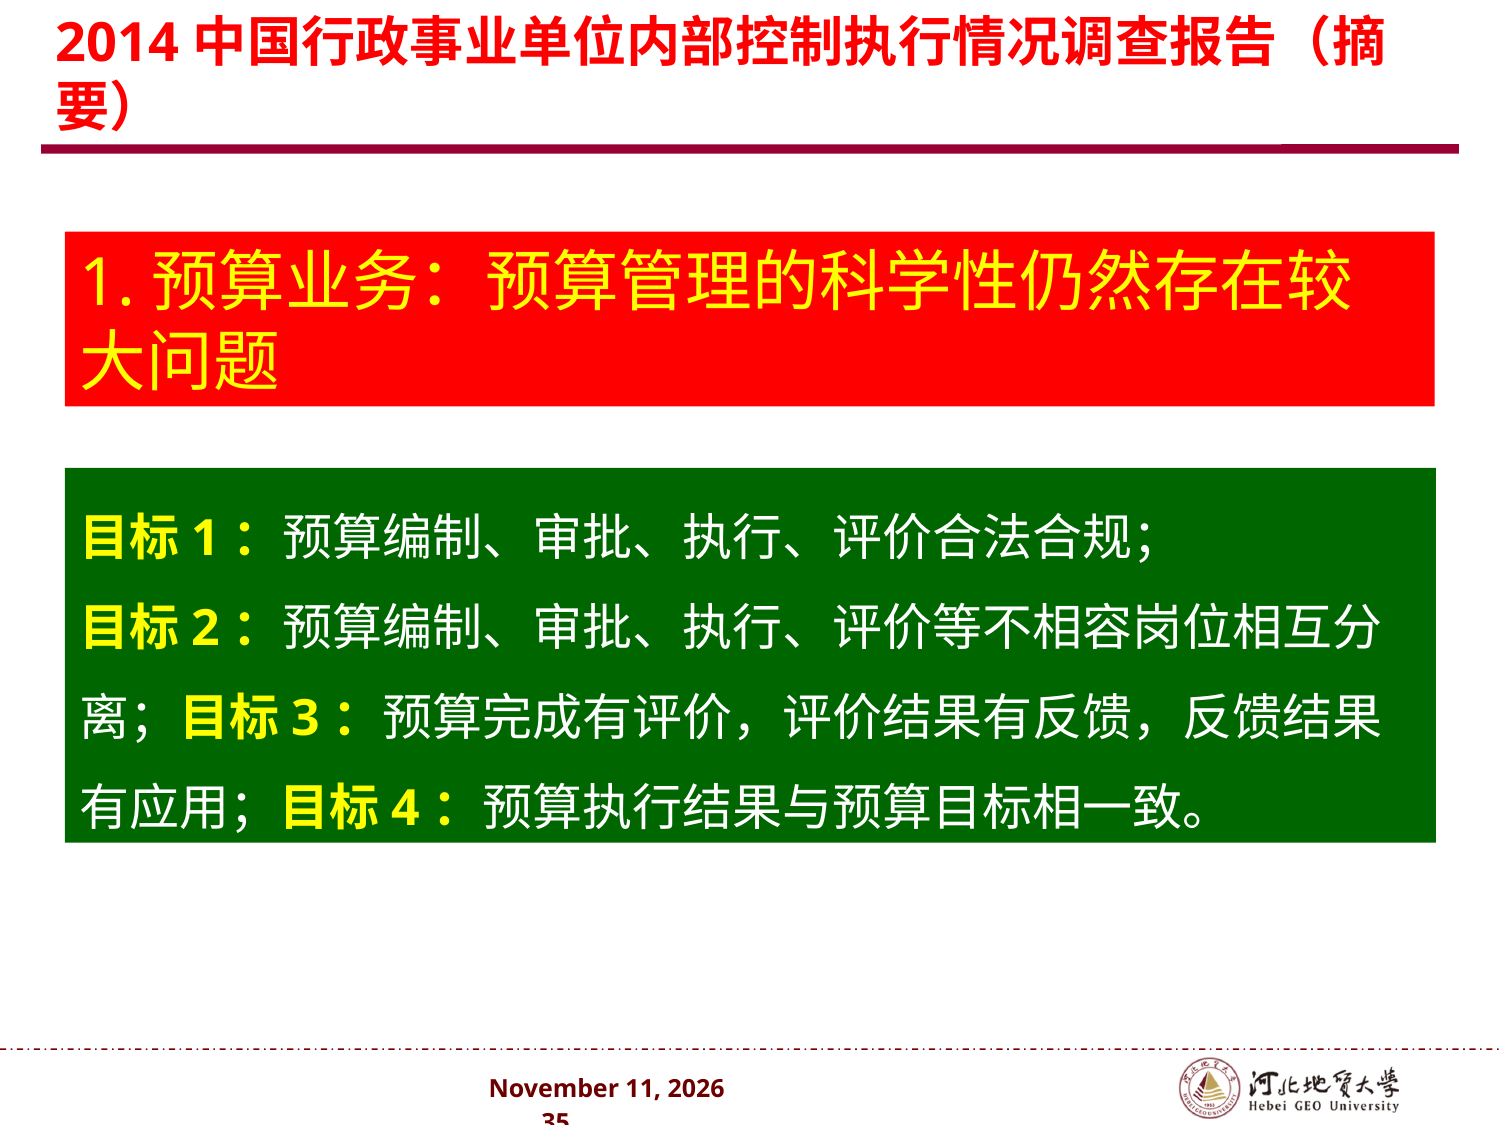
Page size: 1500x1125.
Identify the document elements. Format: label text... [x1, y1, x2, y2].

picture [1159, 1049, 1420, 1125]
title 2014中国行政事业单位内部控制执行情况调查报告（摘要） [40, 18, 1460, 126]
text_box 1.预算业务：预算管理的科学性仍然存在较大问题 [64, 231, 1435, 407]
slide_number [473, 1064, 990, 1109]
text_box 目标1：预算编制、审批、执行、评价合法合规； 目标2：预算编制、审批、执行、评价等不相容岗位相互分离；目标3：预算完成有评价，评价结果有反馈，反馈结果有应用；目标4：预算执行结果与预算目标相一致。 [64, 467, 1436, 843]
